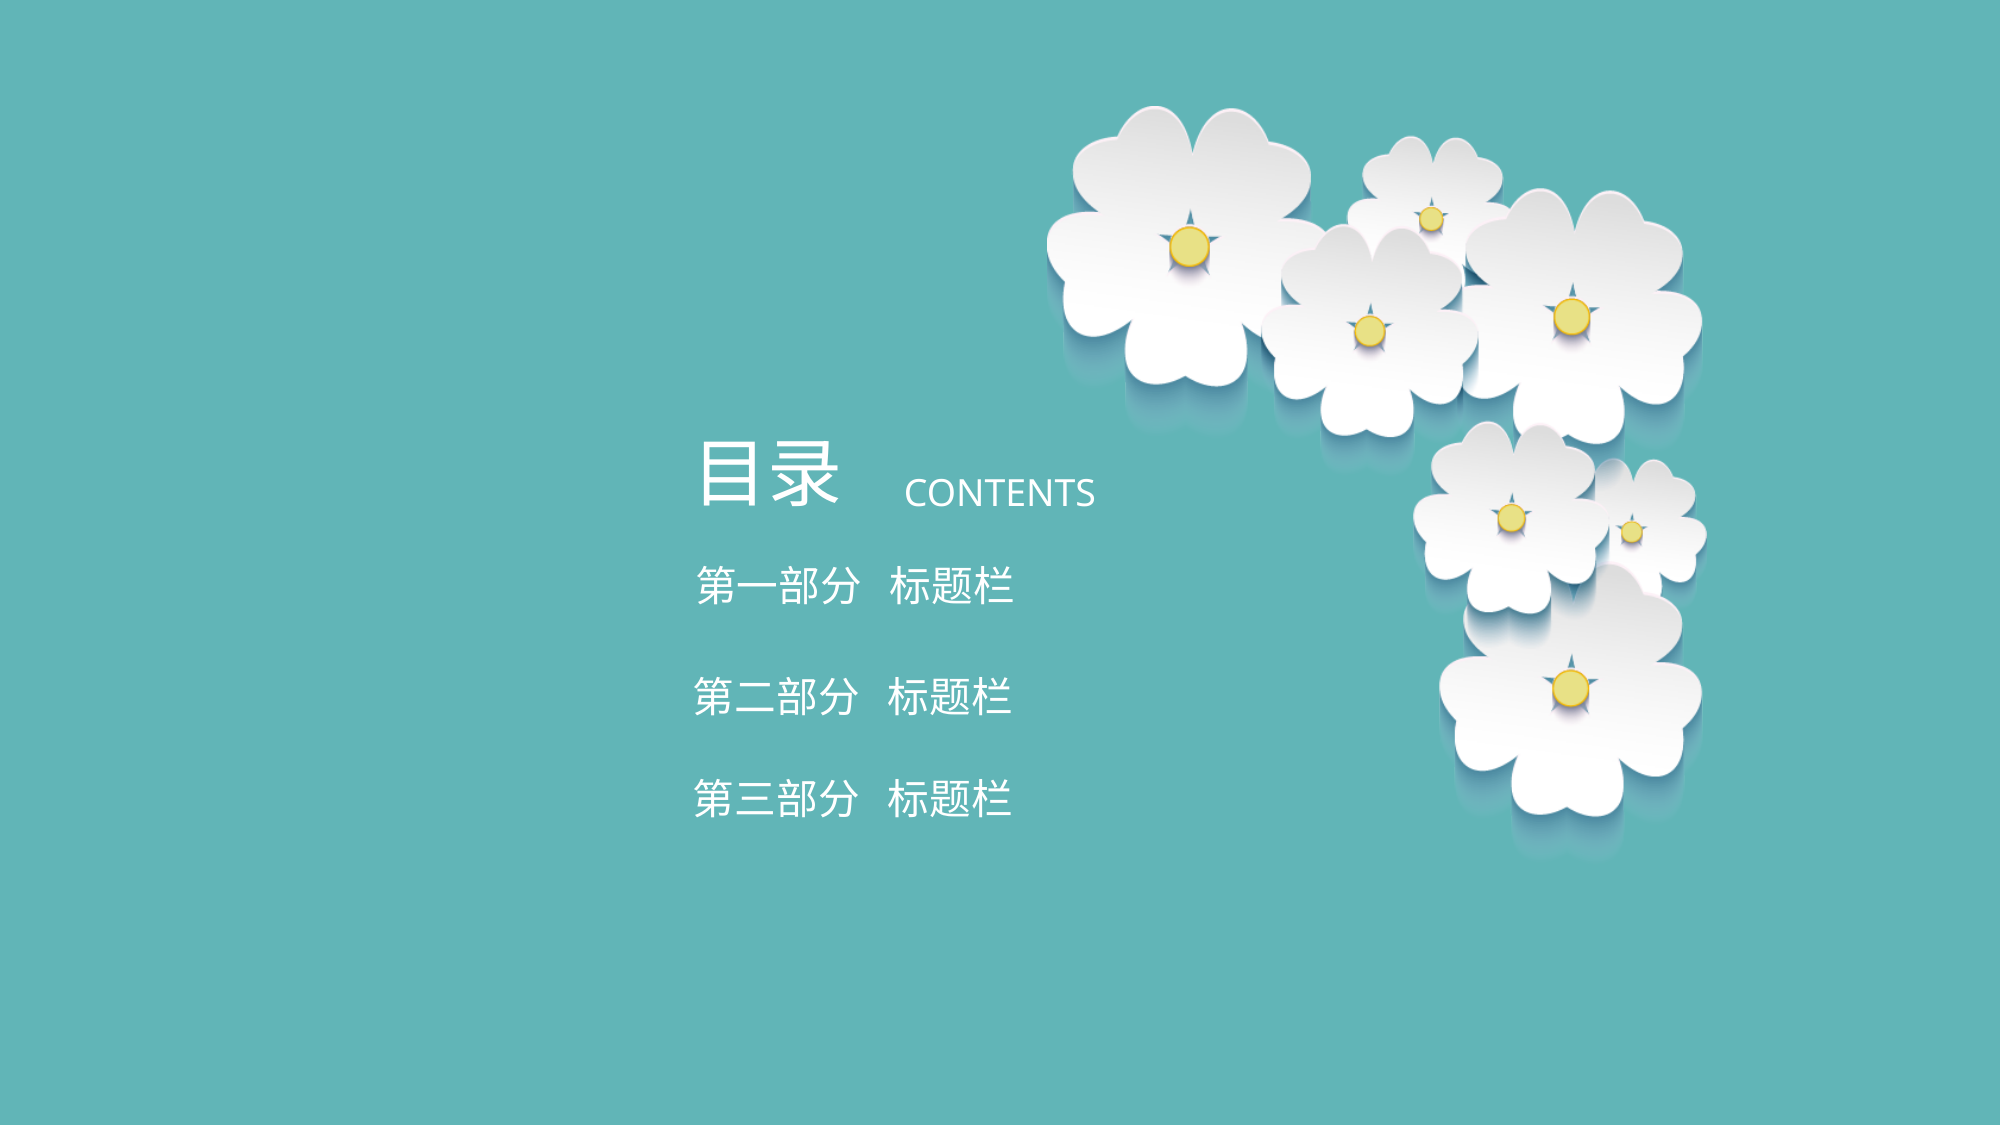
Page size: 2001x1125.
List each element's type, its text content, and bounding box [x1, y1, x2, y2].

text_box 目录 [678, 417, 964, 523]
picture [1047, 106, 1707, 866]
text_box CONTENTS [889, 461, 1047, 522]
text_box 第二部分 标题栏 [678, 682, 1047, 729]
text_box 第一部分 标题栏 [680, 571, 1047, 617]
text_box 第三部分 标题栏 [678, 784, 1047, 830]
